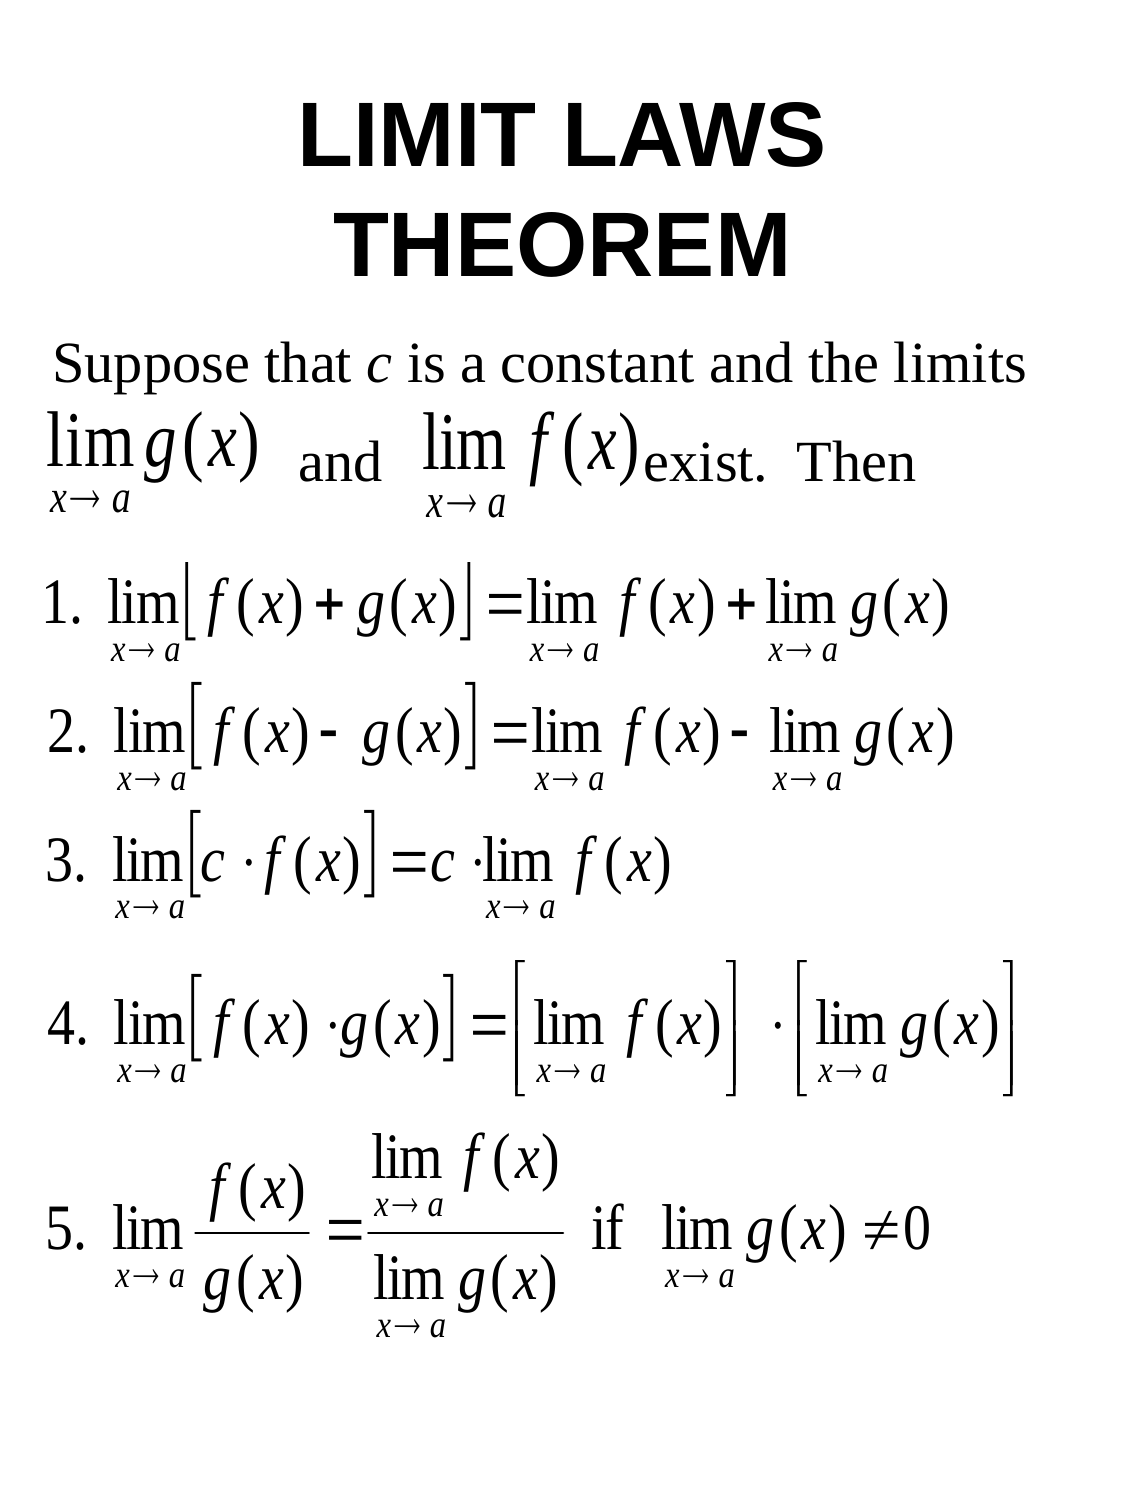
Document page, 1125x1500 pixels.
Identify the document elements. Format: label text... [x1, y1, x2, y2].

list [37, 387, 271, 539]
title LIMIT LAWS THEOREM [56, 60, 1069, 311]
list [38, 562, 1033, 1362]
text_box Suppose that c is a constant and the limits and exist. Then [37, 316, 1079, 501]
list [413, 387, 651, 545]
